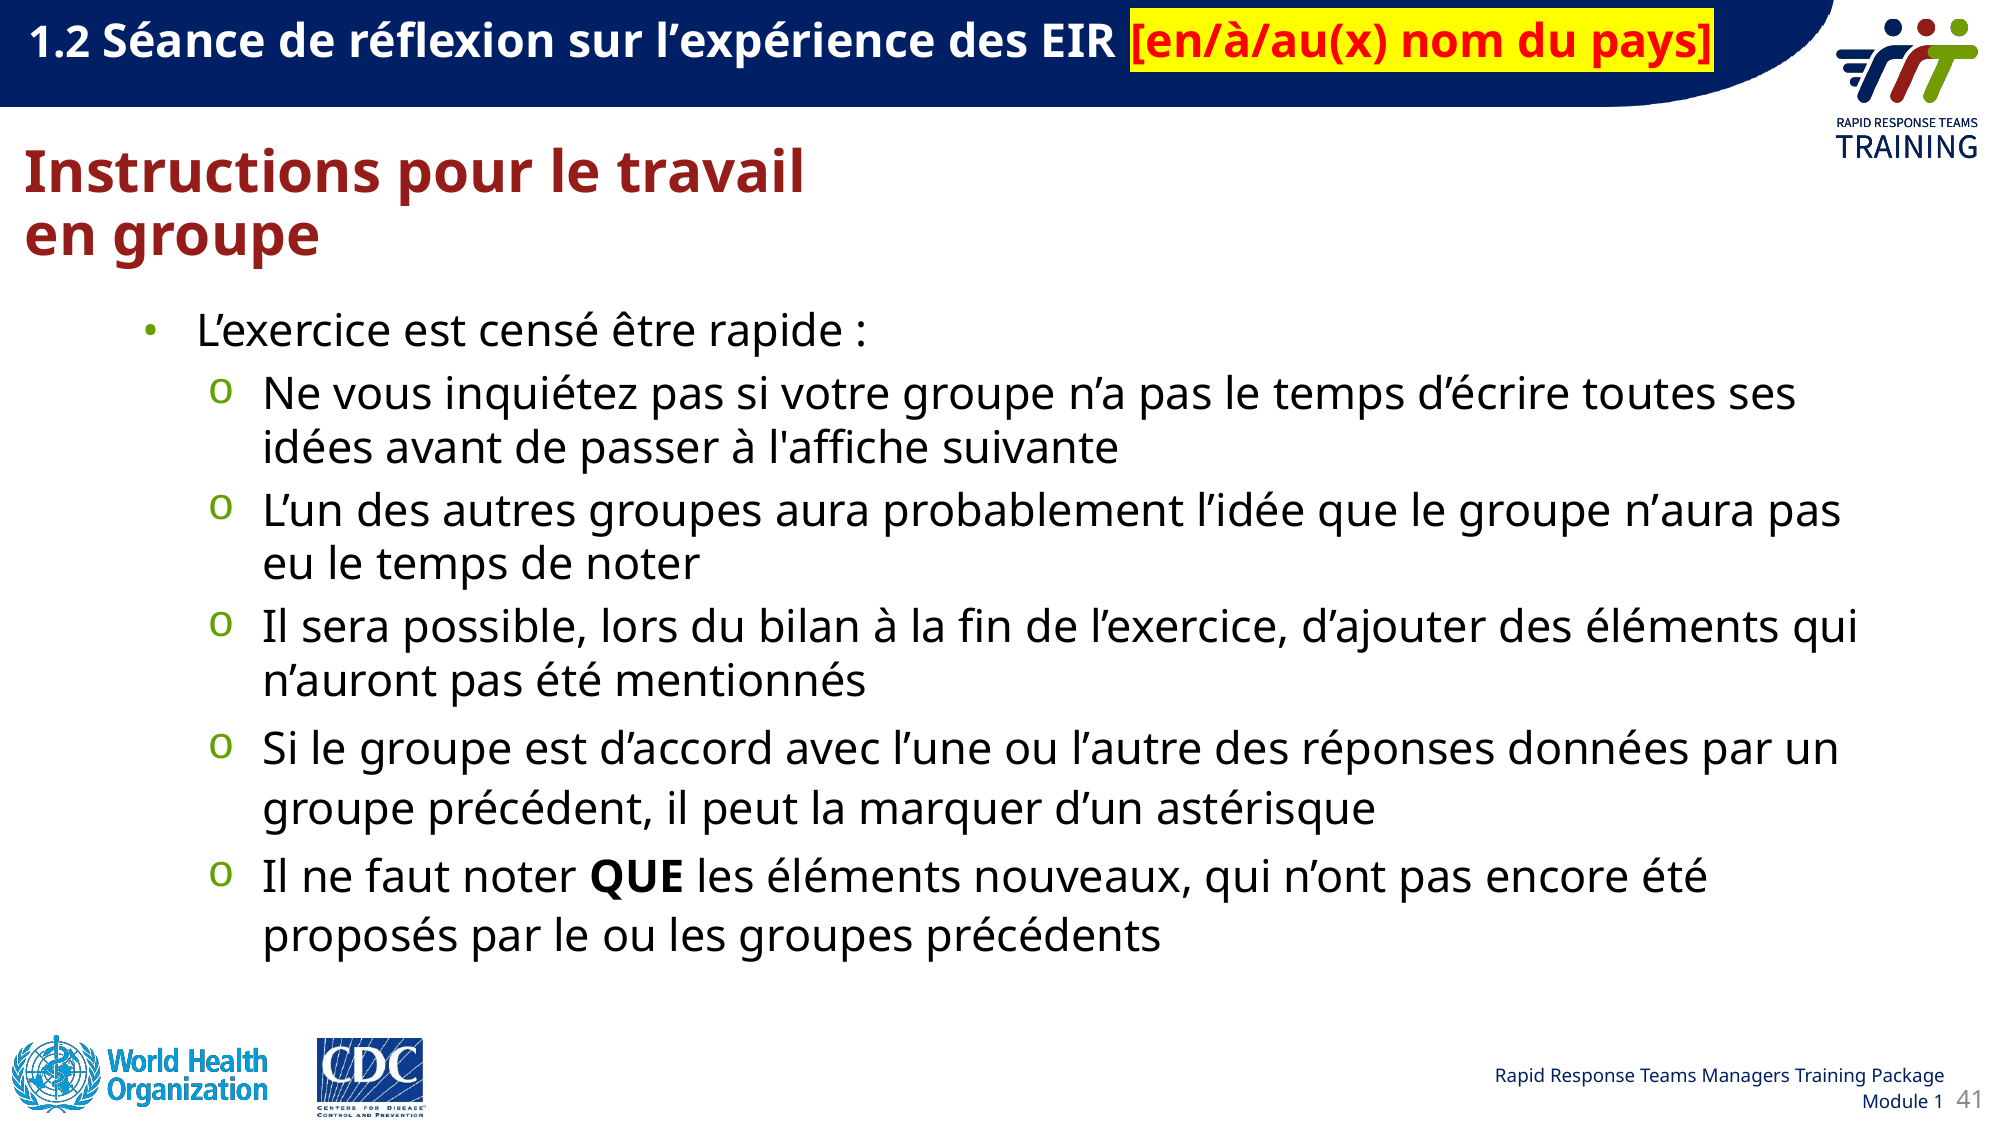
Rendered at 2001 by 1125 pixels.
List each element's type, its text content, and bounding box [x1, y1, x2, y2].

picture [12, 1035, 54, 1068]
picture [34, 1054, 43, 1078]
list L’exercice est censé être rapide : Ne vous inquiétez pas si votre groupe n’a pas le temps d’écrire toutes ses idées avant de passer à l'affiche suivante L’un des autres groupes aura probablement lʼidée que le groupe nʼaura pas eu le temps de noter Il sera possible, lors du bilan à la fin de l’exercice, d’ajouter des éléments qui n’auront pas été mentionnés Si le groupe est d’accord avec lʼune ou lʼautre des réponses données par un groupe précédent, il peut la marquer d’un astérisque Il ne faut noter QUE les éléments nouveaux, qui n’ont pas encore été proposés par le ou les groupes précédents [62, 293, 1887, 974]
picture [12, 1083, 48, 1113]
picture [22, 1062, 26, 1077]
picture [50, 1108, 62, 1113]
picture [71, 1053, 90, 1091]
picture [46, 1056, 54, 1062]
text_box 41 [1557, 1075, 1993, 1121]
picture [30, 1083, 37, 1091]
text_box Instructions pour le travail en groupe [17, 152, 872, 259]
picture [36, 1088, 78, 1105]
picture [317, 1038, 426, 1117]
picture [40, 1062, 47, 1070]
picture [24, 1054, 36, 1087]
list 1.2 Séance de réflexion sur lʼexpérience des EIR [en/à/au(x) nom du pays] [8, 9, 1808, 117]
picture [59, 1035, 267, 1113]
picture [0, 0, 1978, 167]
